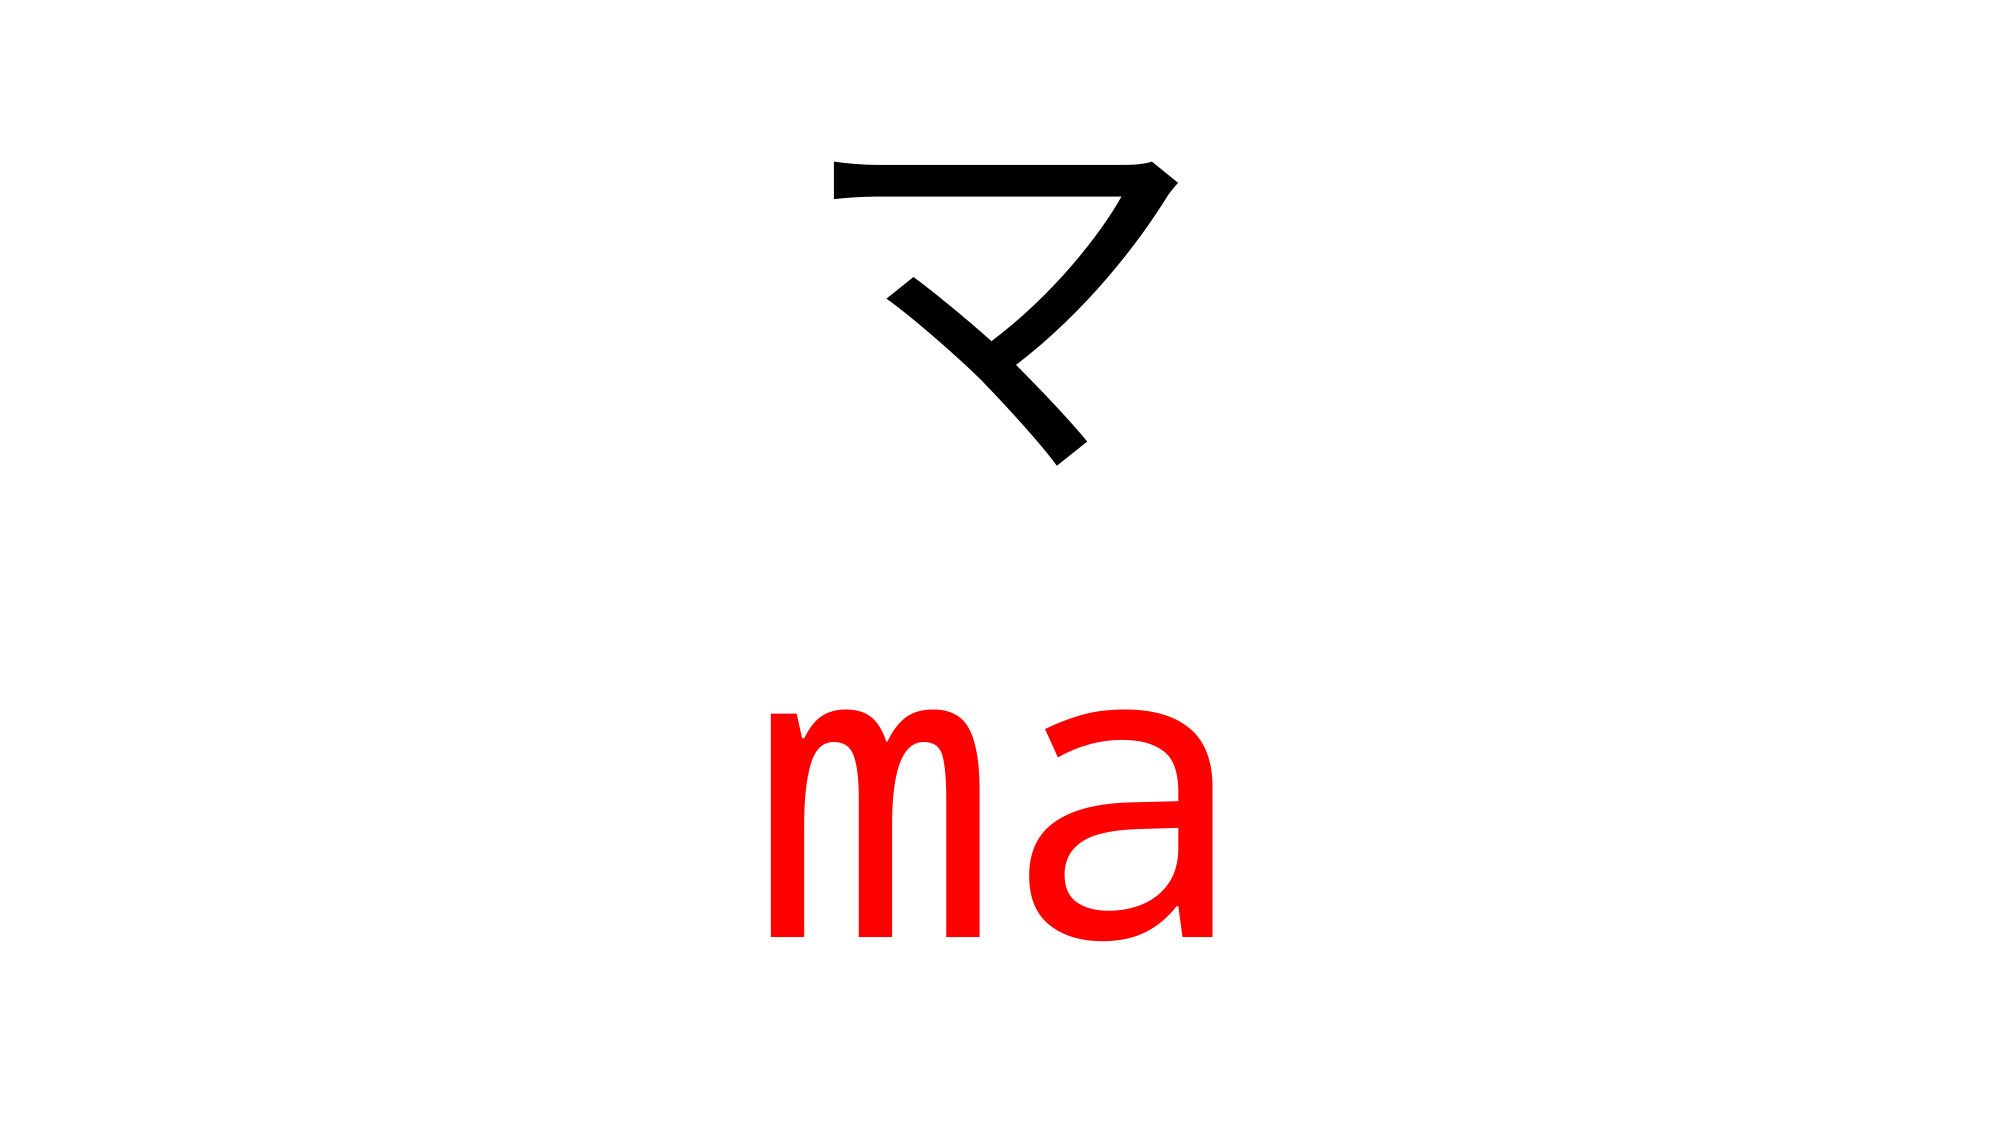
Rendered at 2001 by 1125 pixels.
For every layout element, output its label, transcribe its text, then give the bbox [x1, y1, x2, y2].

title マ [249, 71, 1750, 545]
text_box ma [249, 562, 1750, 1036]
